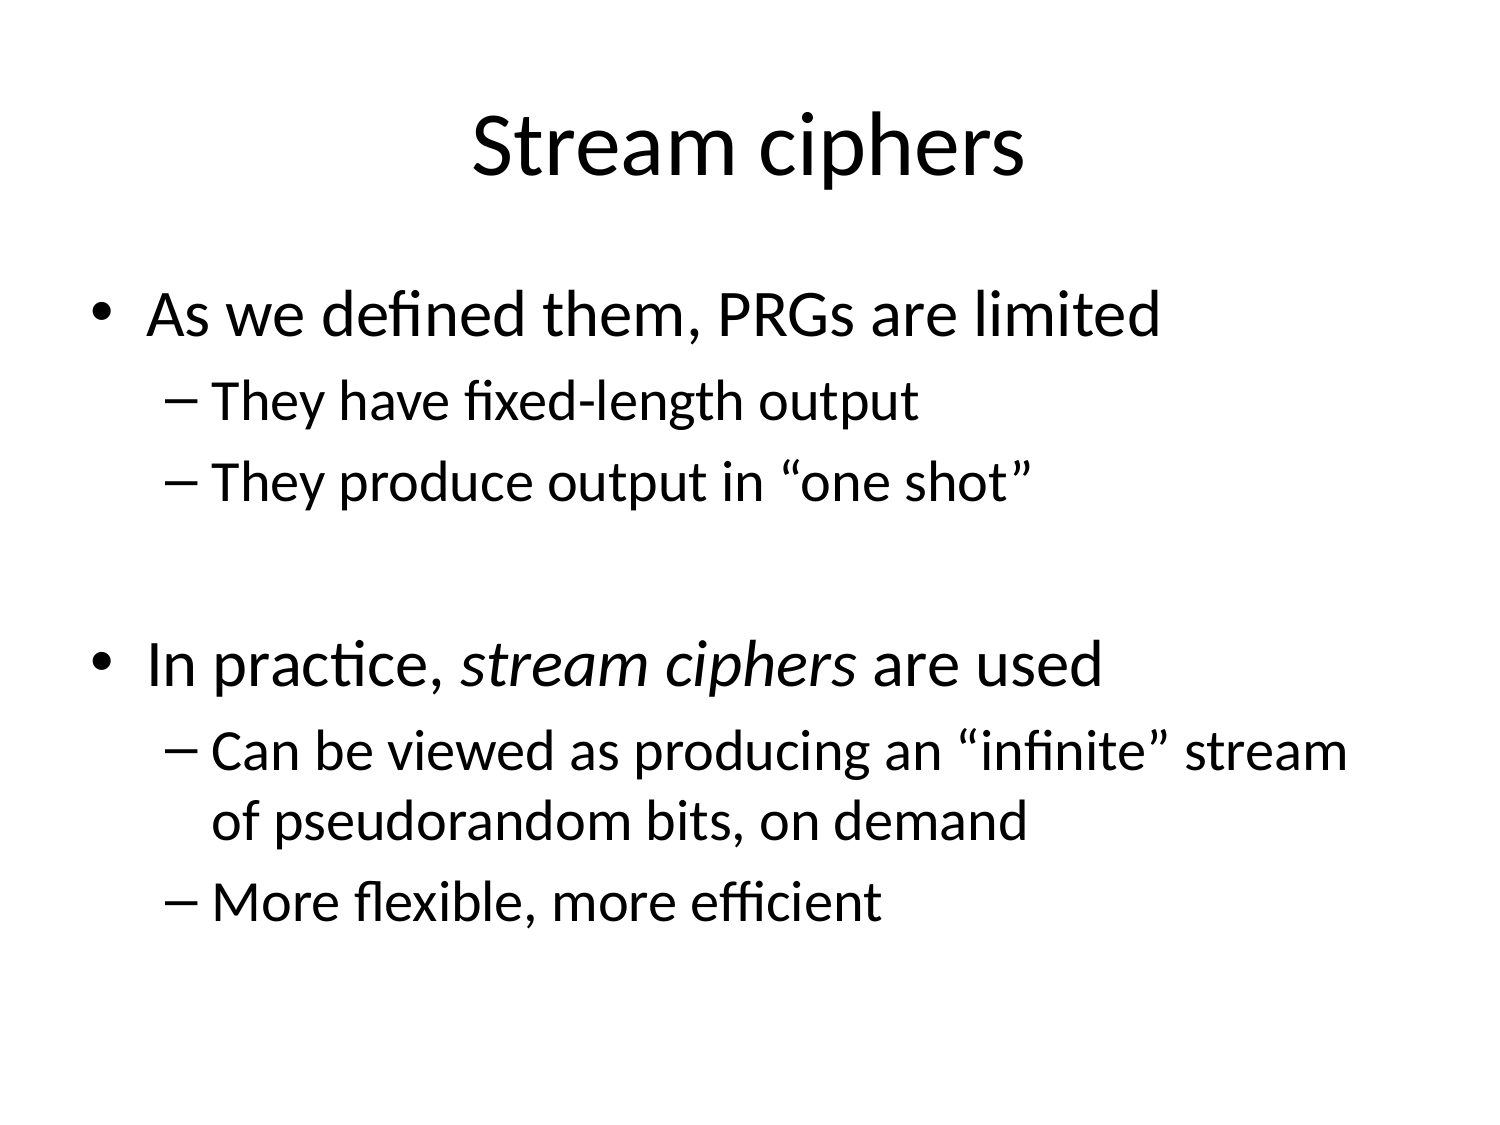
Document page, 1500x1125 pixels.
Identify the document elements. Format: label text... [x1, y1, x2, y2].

title Stream ciphers [75, 45, 1425, 233]
list As we defined them, PRGs are limited They have fixed-length output They produce output in “one shot” In practice, stream ciphers are used Can be viewed as producing an “infinite” stream of pseudorandom bits, on demand More flexible, more efficient [75, 262, 1425, 1005]
